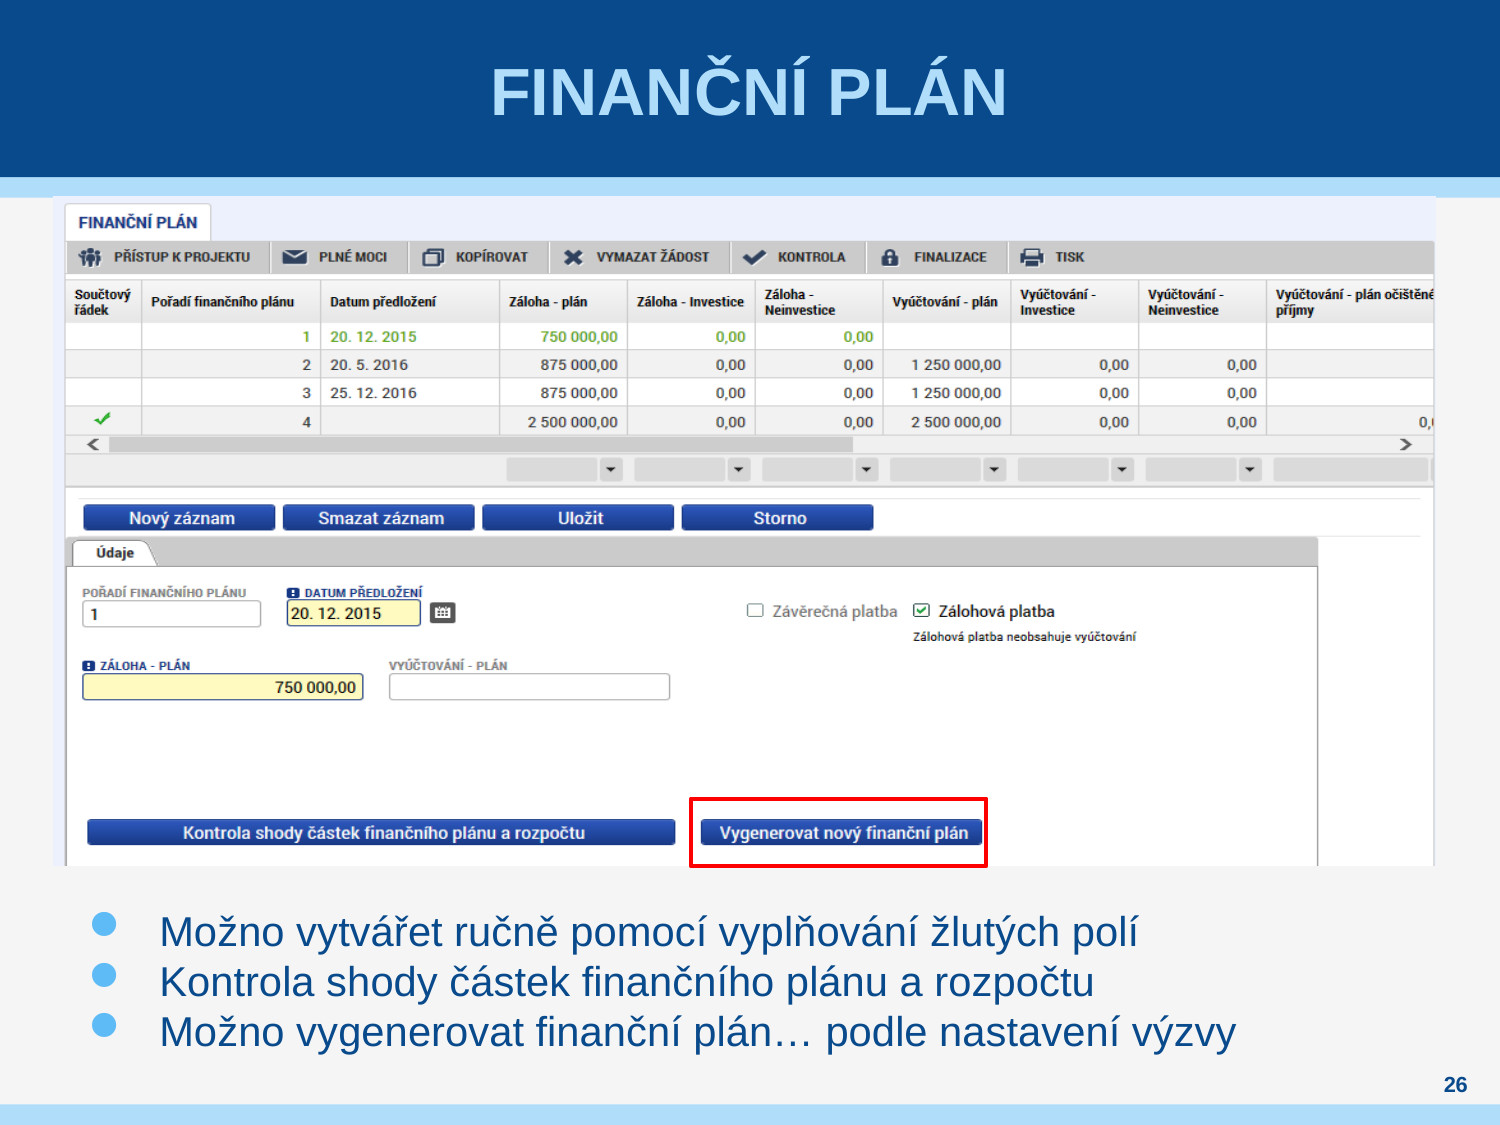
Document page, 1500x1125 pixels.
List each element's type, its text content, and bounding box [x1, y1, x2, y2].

picture [52, 195, 1436, 867]
slide_number 26 [1417, 1068, 1495, 1099]
title Finanční plán [59, 0, 1441, 178]
list Možno vytvářet ručně pomocí vyplňování žlutých polí Kontrola shody částek finančního plánu a rozpočtu Možno vygenerovat finanční plán… podle nastavení výzvy [88, 905, 1412, 1094]
